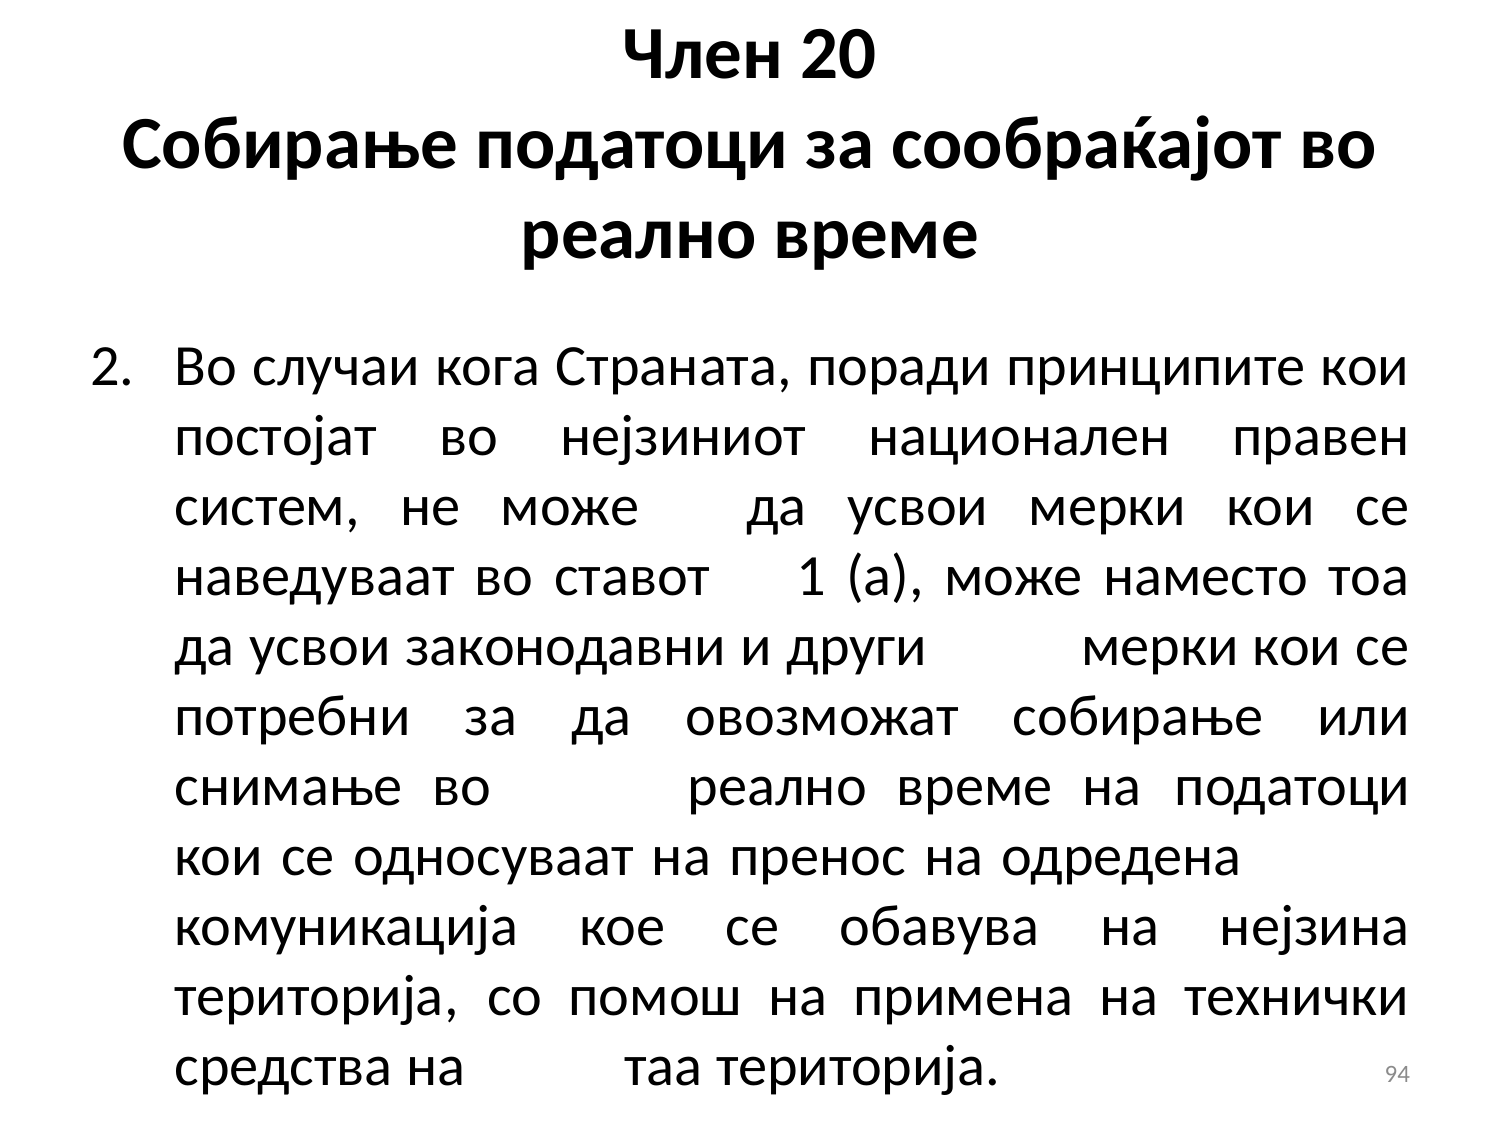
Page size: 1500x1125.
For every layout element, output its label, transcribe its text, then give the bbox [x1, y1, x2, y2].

slide_number 94 [1074, 1042, 1425, 1103]
title Член 20 Собирање податоци за сообраќајот во реално време [74, 44, 1426, 233]
list Во случаи кога Страната, поради принципите кои постојат во нејзиниот национален правен систем, не може да усвои мерки кои се наведуваат во ставот 1 (a), може наместо тоа да усвои законодавни и други мерки кои се потребни за да овозможат собирање или снимање во реално време на податоци кои се односуваат на пренос на одредена комуникација кое се обавува на нејзина територија, со помош на примена на технички средства на таа територија. [74, 319, 1426, 1006]
